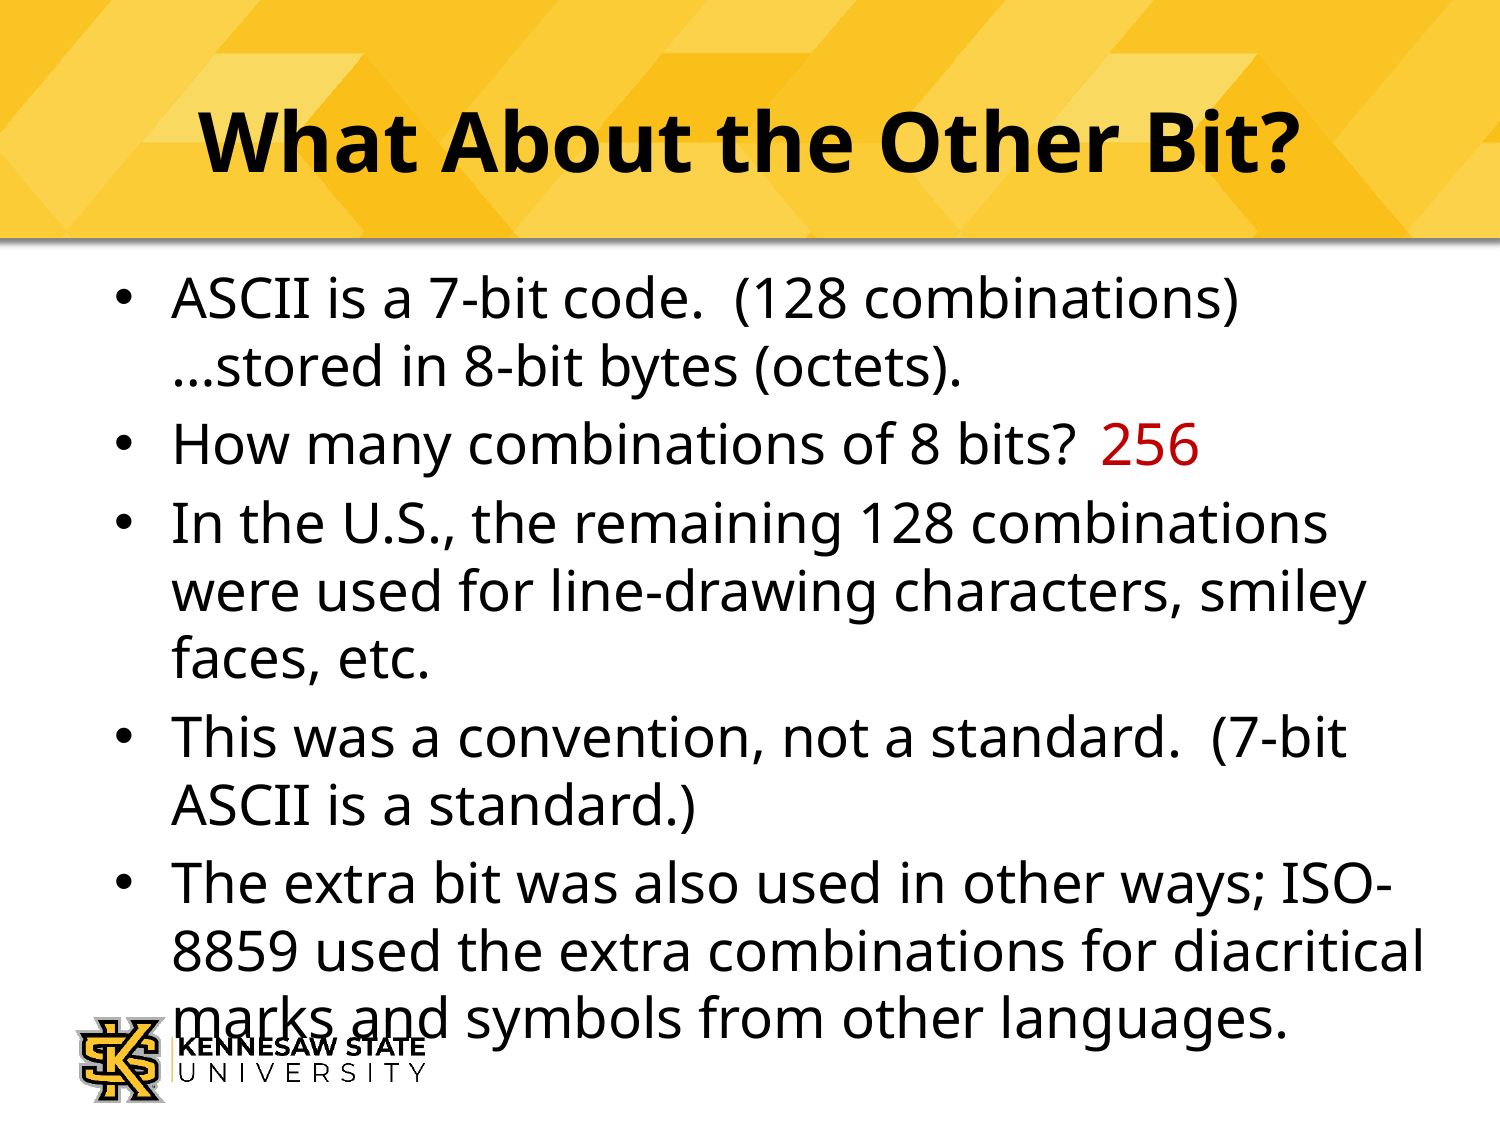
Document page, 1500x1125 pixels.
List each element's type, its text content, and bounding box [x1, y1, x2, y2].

picture [75, 1017, 425, 1103]
picture [0, 0, 1500, 251]
text_box 256 [1085, 399, 1261, 485]
list ASCII is a 7-bit code. (128 combinations) …stored in 8-bit bytes (octets). How many combinations of 8 bits? In the U.S., the remaining 128 combinations were used for line-drawing characters, smiley faces, etc. This was a convention, not a standard. (7-bit ASCII is a standard.) The extra bit was also used in other ways; ISO-8859 used the extra combinations for diacritical marks and symbols from other languages. [99, 254, 1467, 1061]
title What About the Other Bit? [75, 45, 1425, 233]
